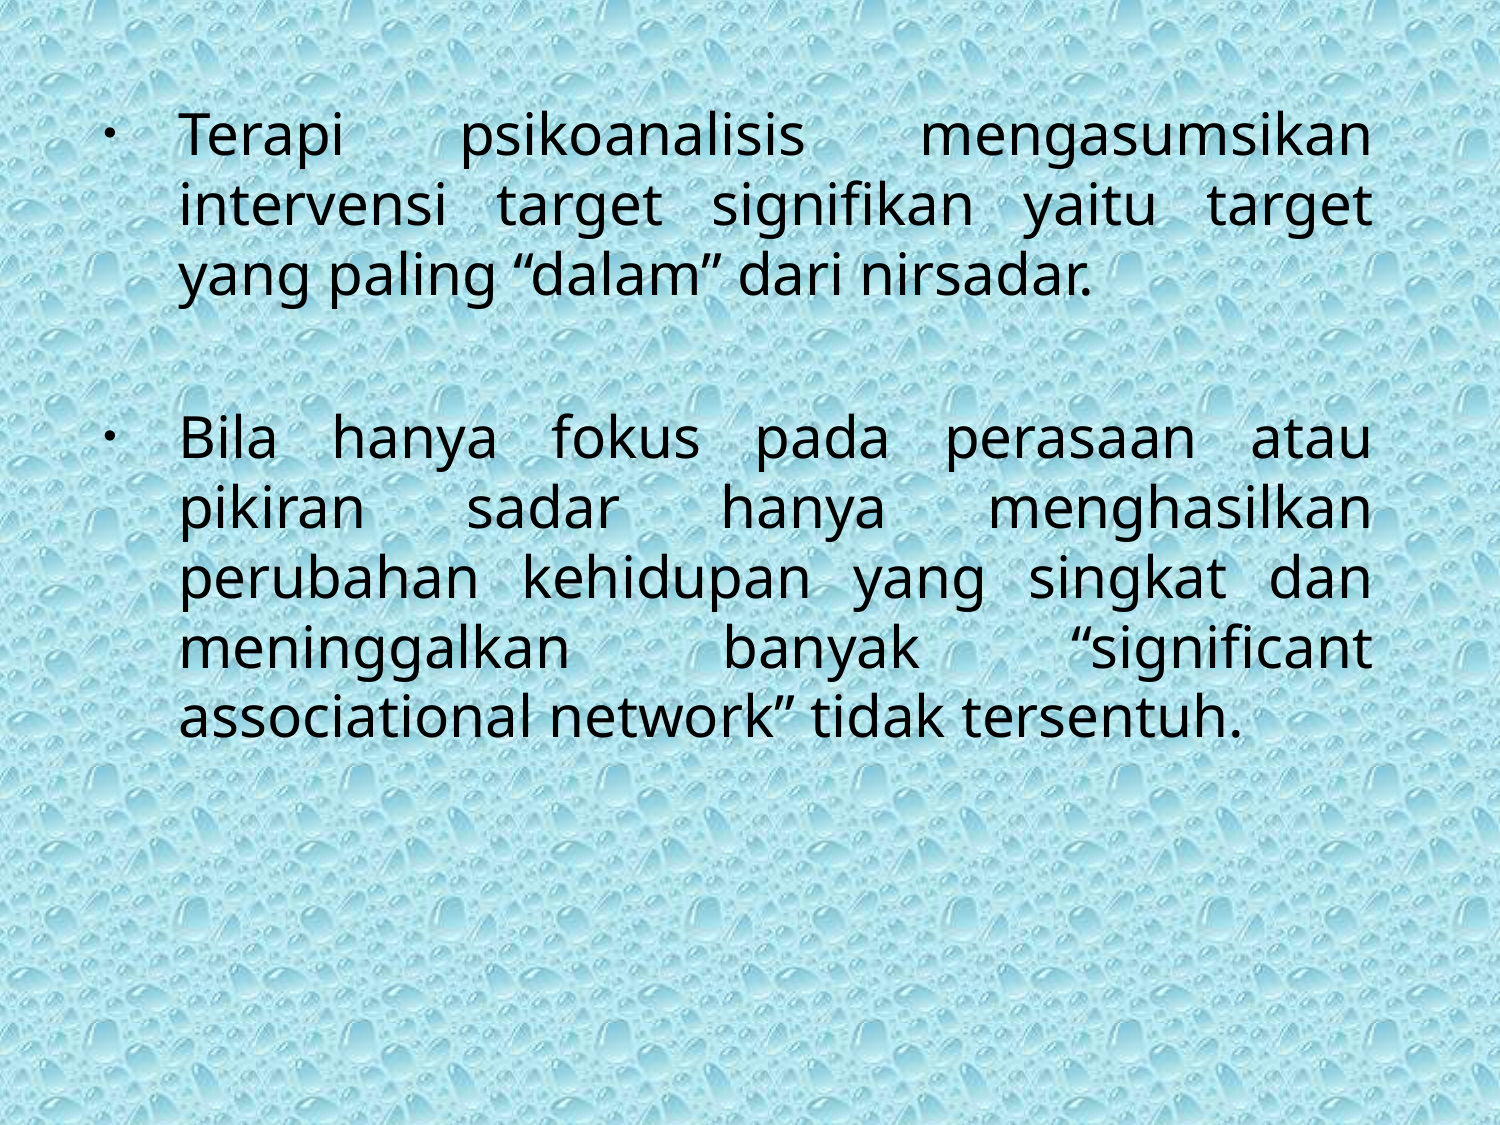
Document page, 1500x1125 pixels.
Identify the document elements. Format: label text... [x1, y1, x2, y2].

subtitle Terapi psikoanalisis mengasumsikan intervensi target signifikan yaitu target yang paling “dalam” dari nirsadar. Bila hanya fokus pada perasaan atau pikiran sadar hanya menghasilkan perubahan kehidupan yang singkat dan meninggalkan banyak “significant associational network” tidak tersentuh. [88, 90, 1388, 1024]
picture [0, 0, 1500, 1125]
